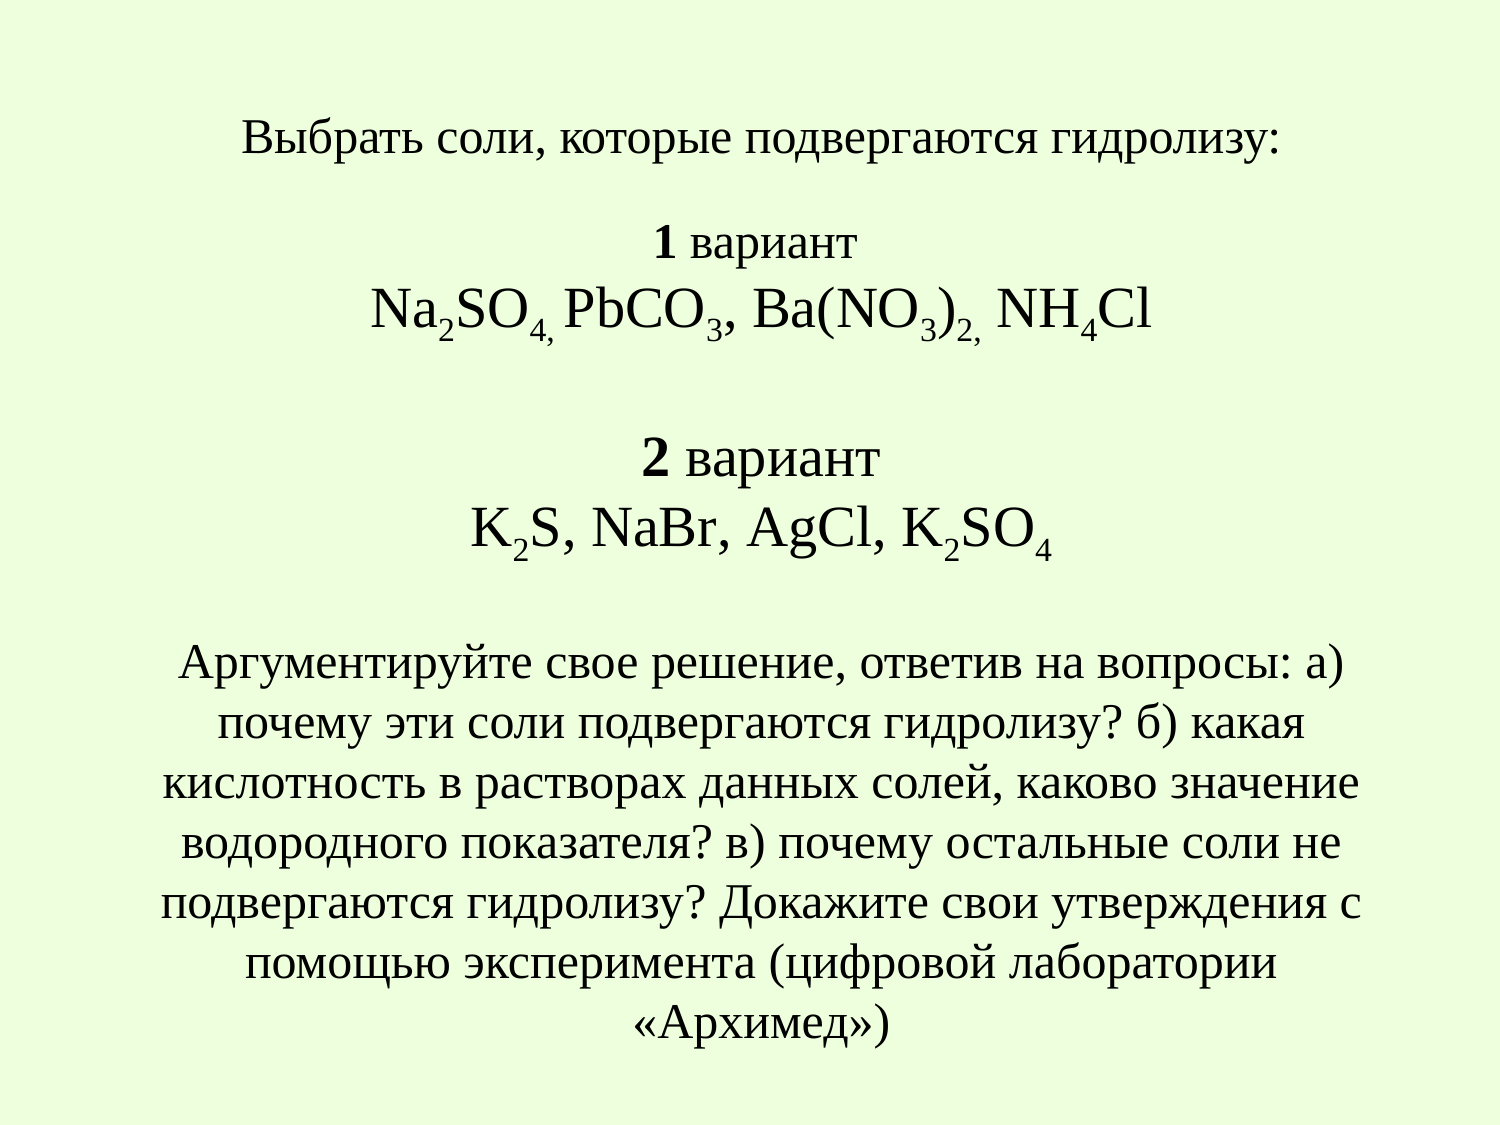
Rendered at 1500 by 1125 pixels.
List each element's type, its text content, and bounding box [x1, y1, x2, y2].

title Выбрать соли, которые подвергаются гидролизу: 1 вариант Na2SО4, PbCO3, Ba(NO3)2, NH4Cl 2 вариант K2S, NaBr, AgCl, K2SO4 Аргументируйте свое решение, ответив на вопросы: а) почему эти соли подвергаются гидролизу? б) какая кислотность в растворах данных солей, каково значение водородного показателя? в) почему остальные соли не подвергаются гидролизу? Докажите свои утверждения с помощью эксперимента (цифровой лаборатории «Архимед») [123, 208, 1399, 965]
